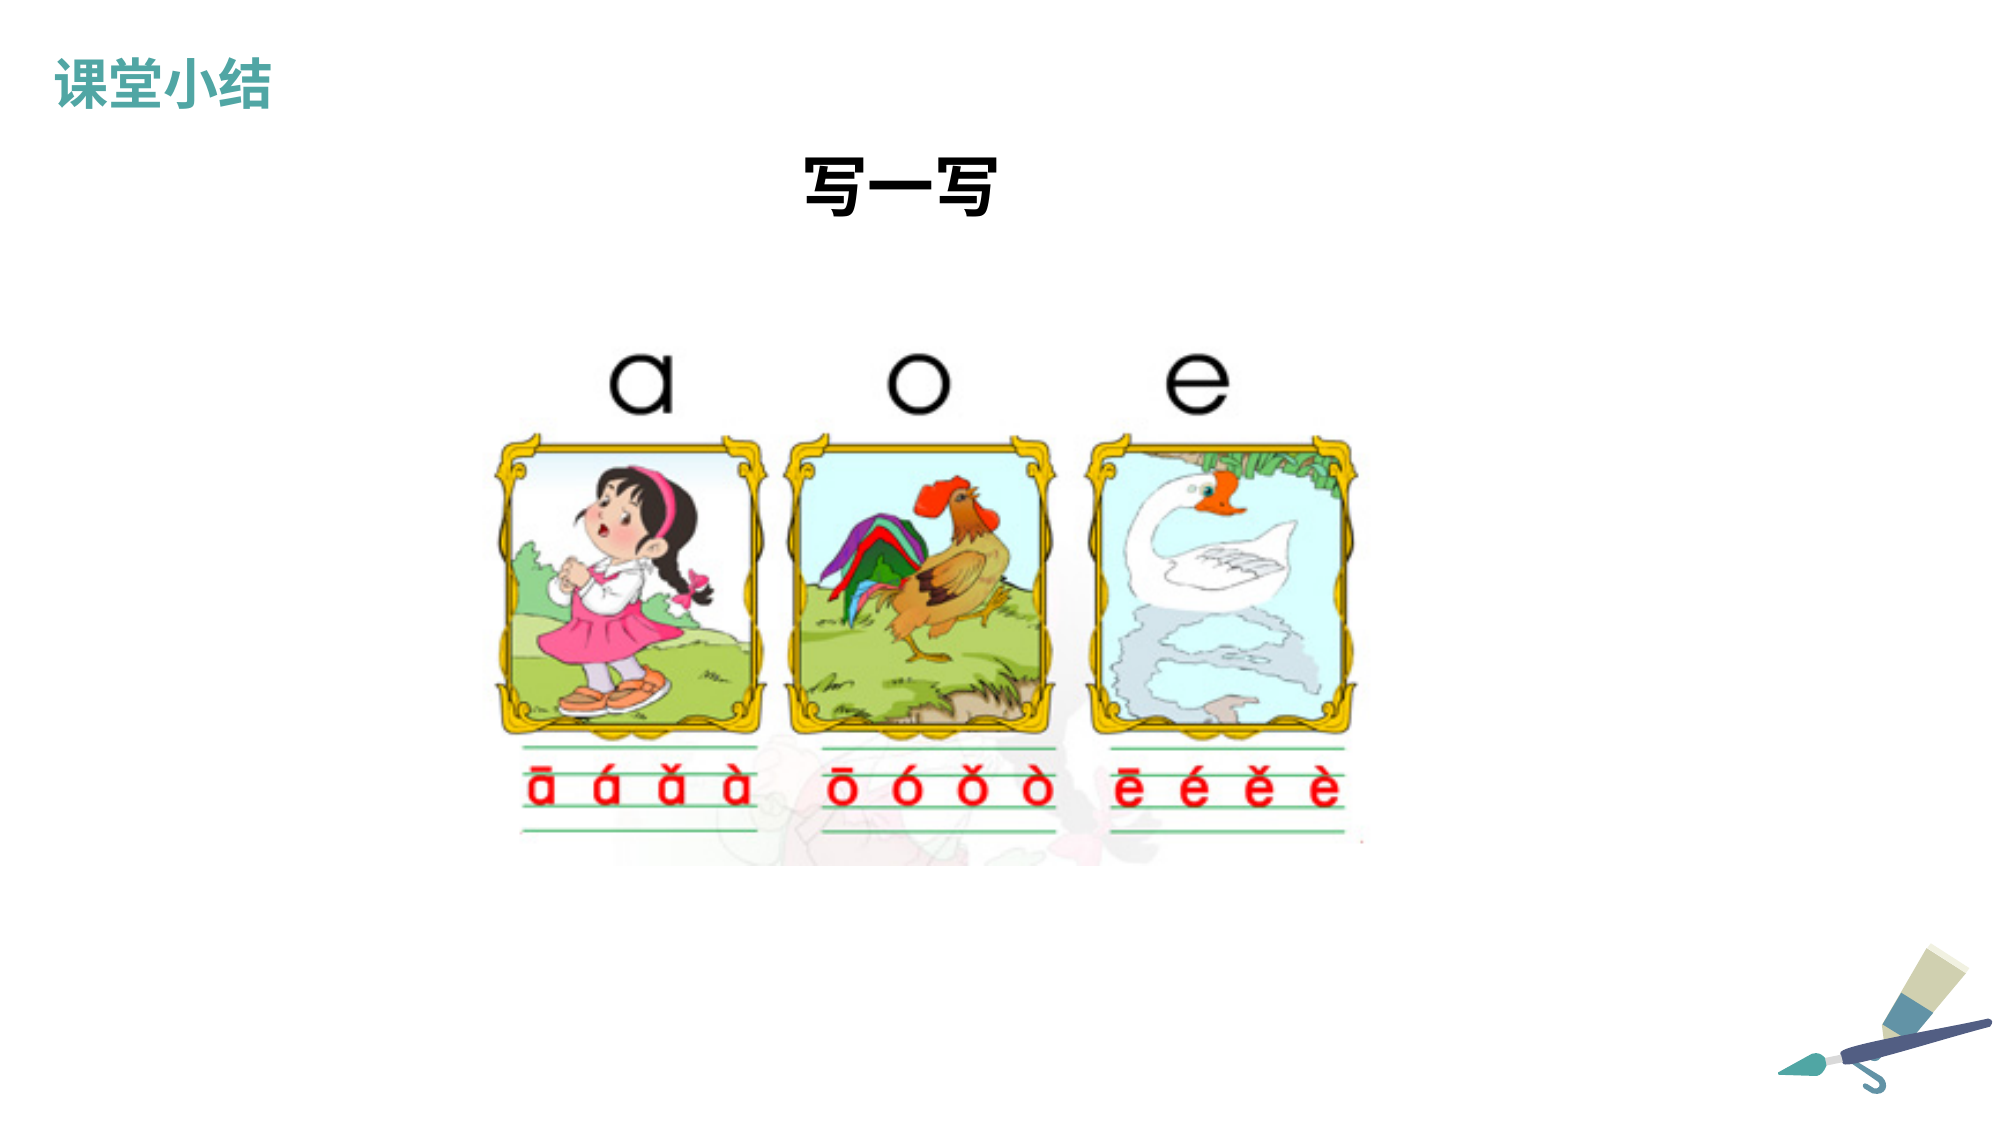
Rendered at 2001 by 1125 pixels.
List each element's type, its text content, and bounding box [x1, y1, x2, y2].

picture [465, 312, 1389, 866]
text_box 写一写 [786, 137, 1068, 232]
text_box 课堂小结 [38, 42, 289, 124]
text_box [1811, 945, 1974, 1125]
